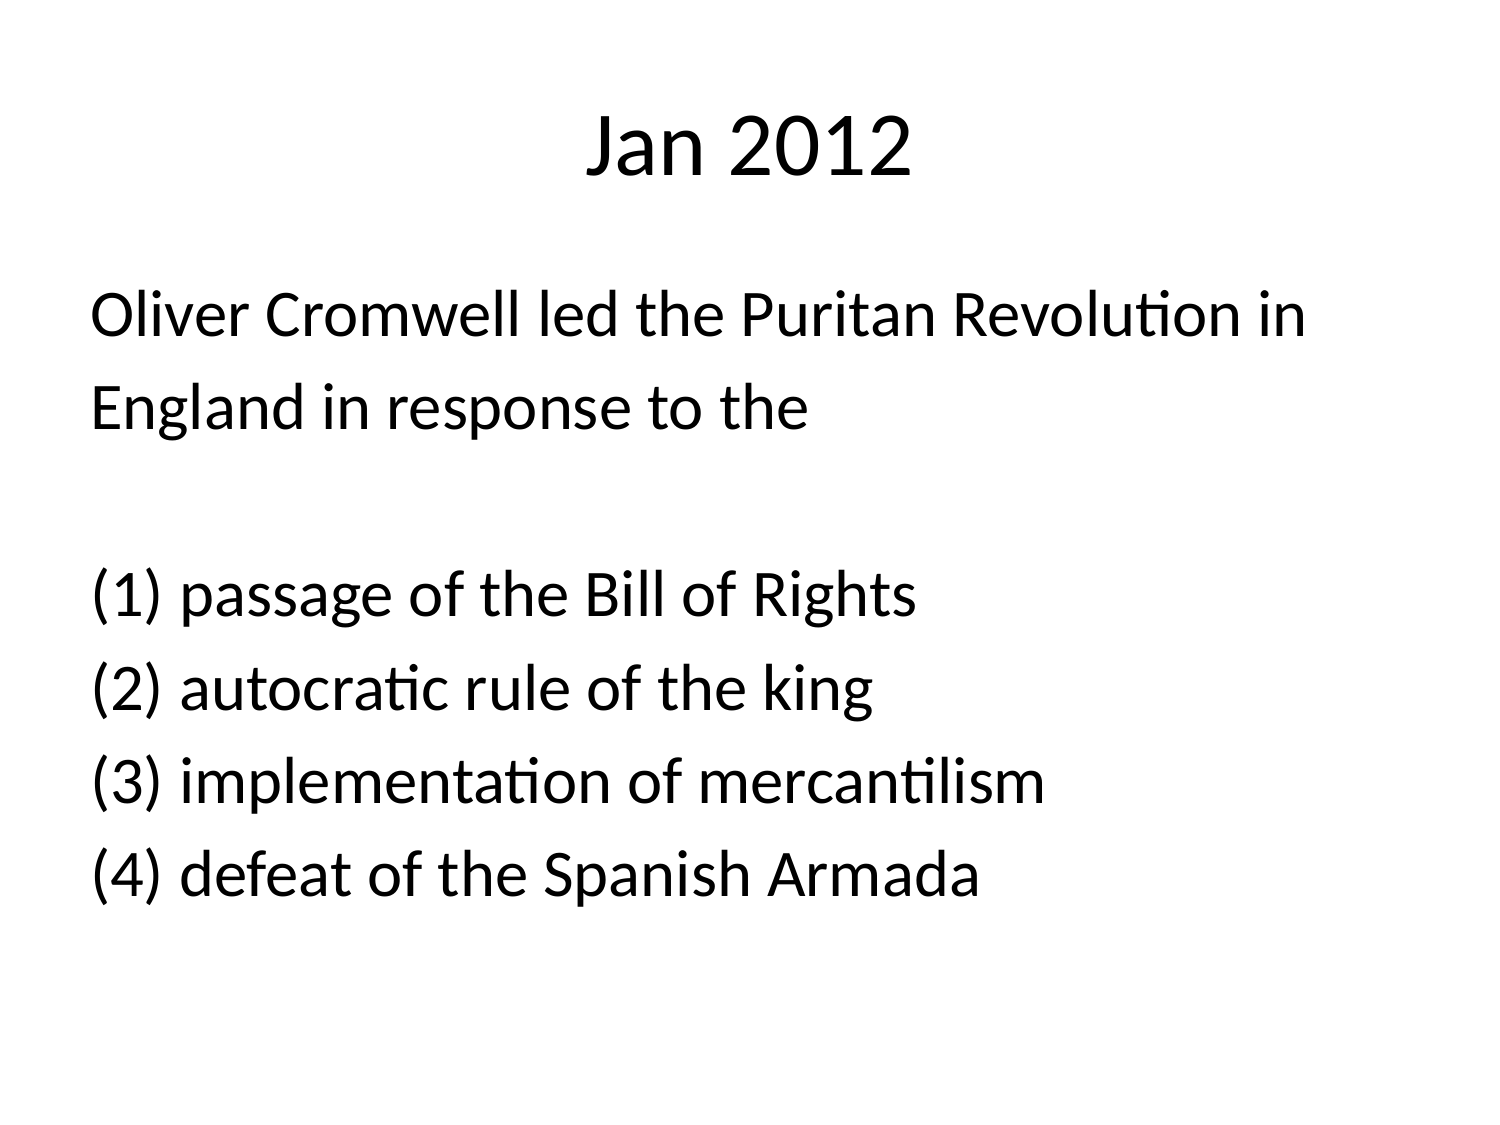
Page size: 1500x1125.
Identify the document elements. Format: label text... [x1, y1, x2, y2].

list Oliver Cromwell led the Puritan Revolution in England in response to the (1) passage of the Bill of Rights (2) autocratic rule of the king (3) implementation of mercantilism (4) defeat of the Spanish Armada [75, 262, 1425, 1005]
title Jan 2012 [75, 45, 1425, 233]
